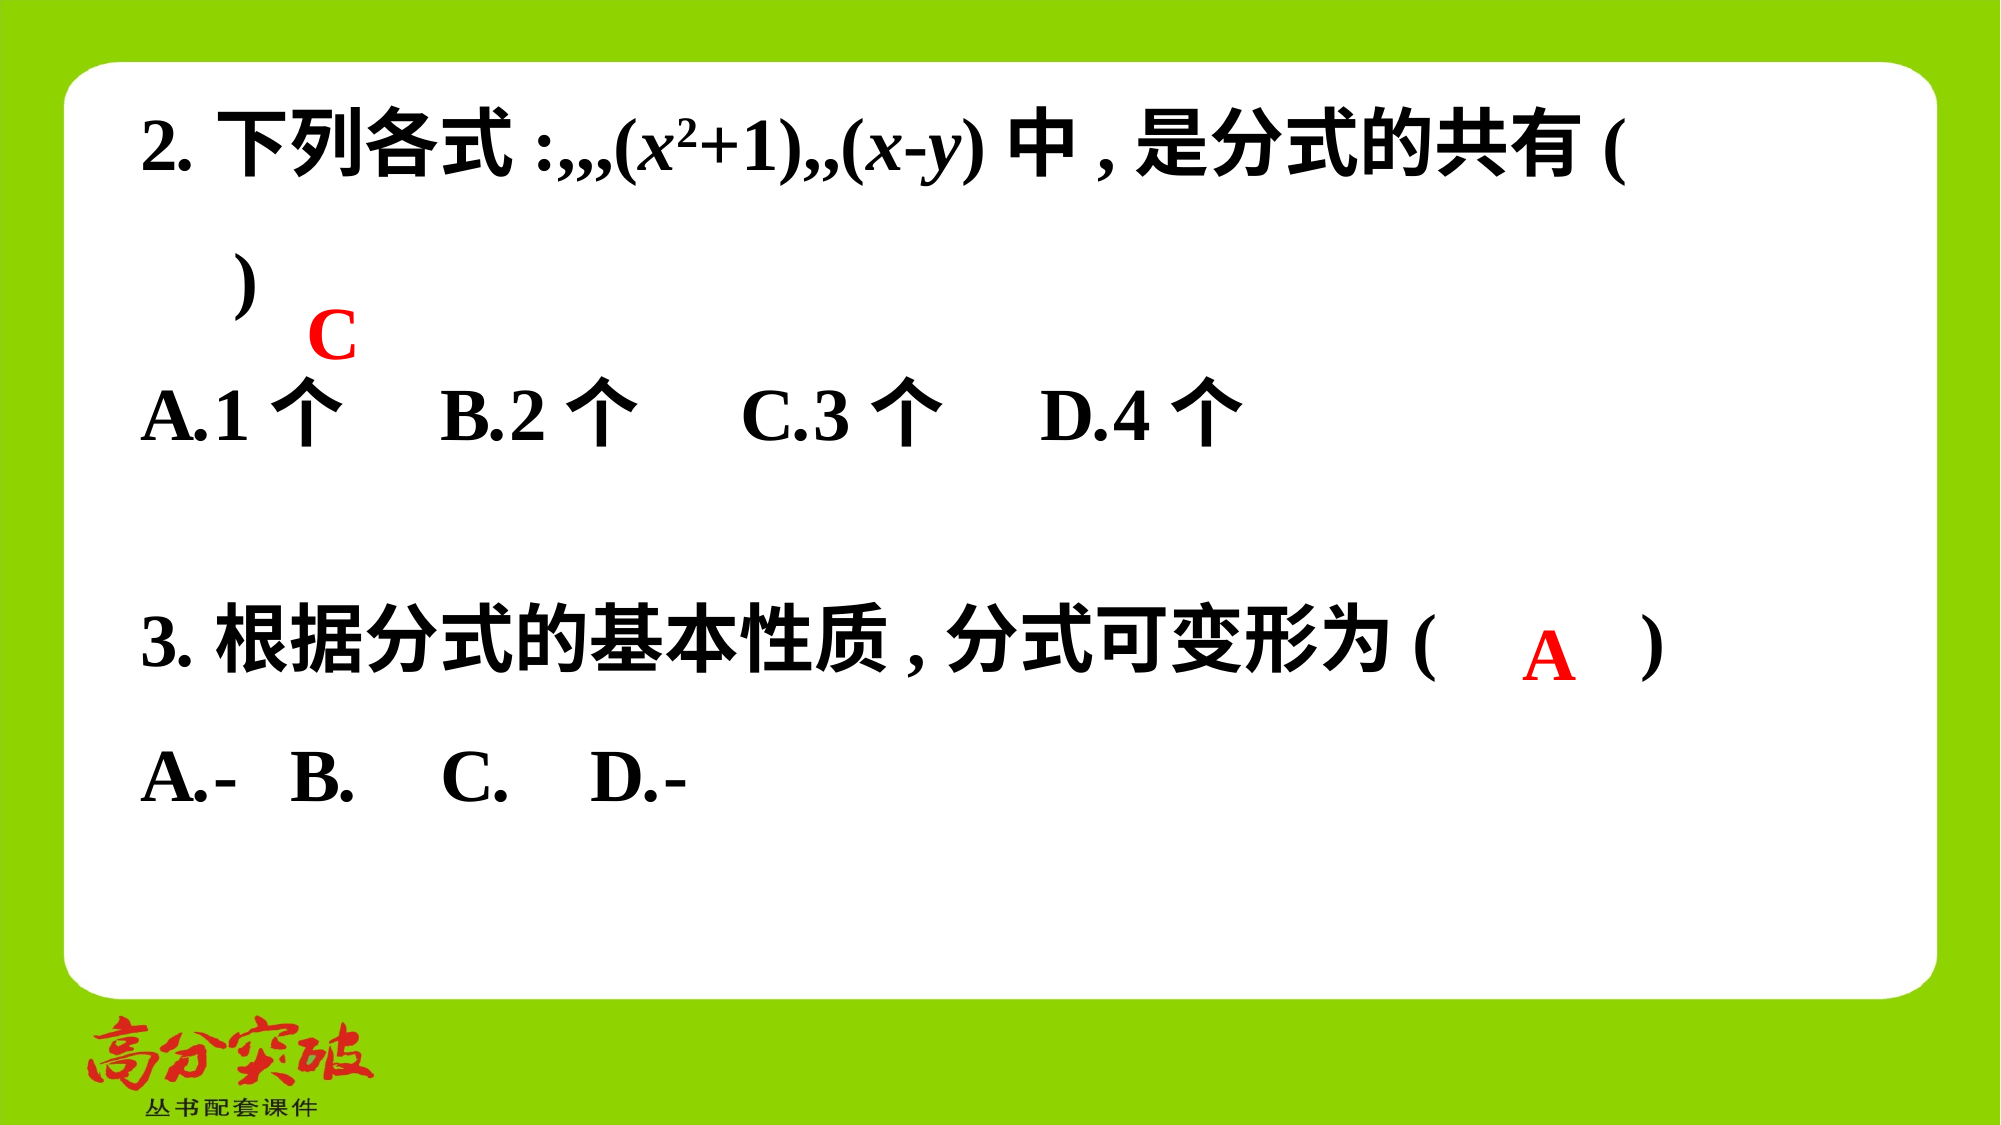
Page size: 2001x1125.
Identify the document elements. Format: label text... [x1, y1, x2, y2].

text_box C [291, 277, 386, 383]
text_box A [1507, 597, 1596, 703]
picture [0, 0, 2001, 1125]
